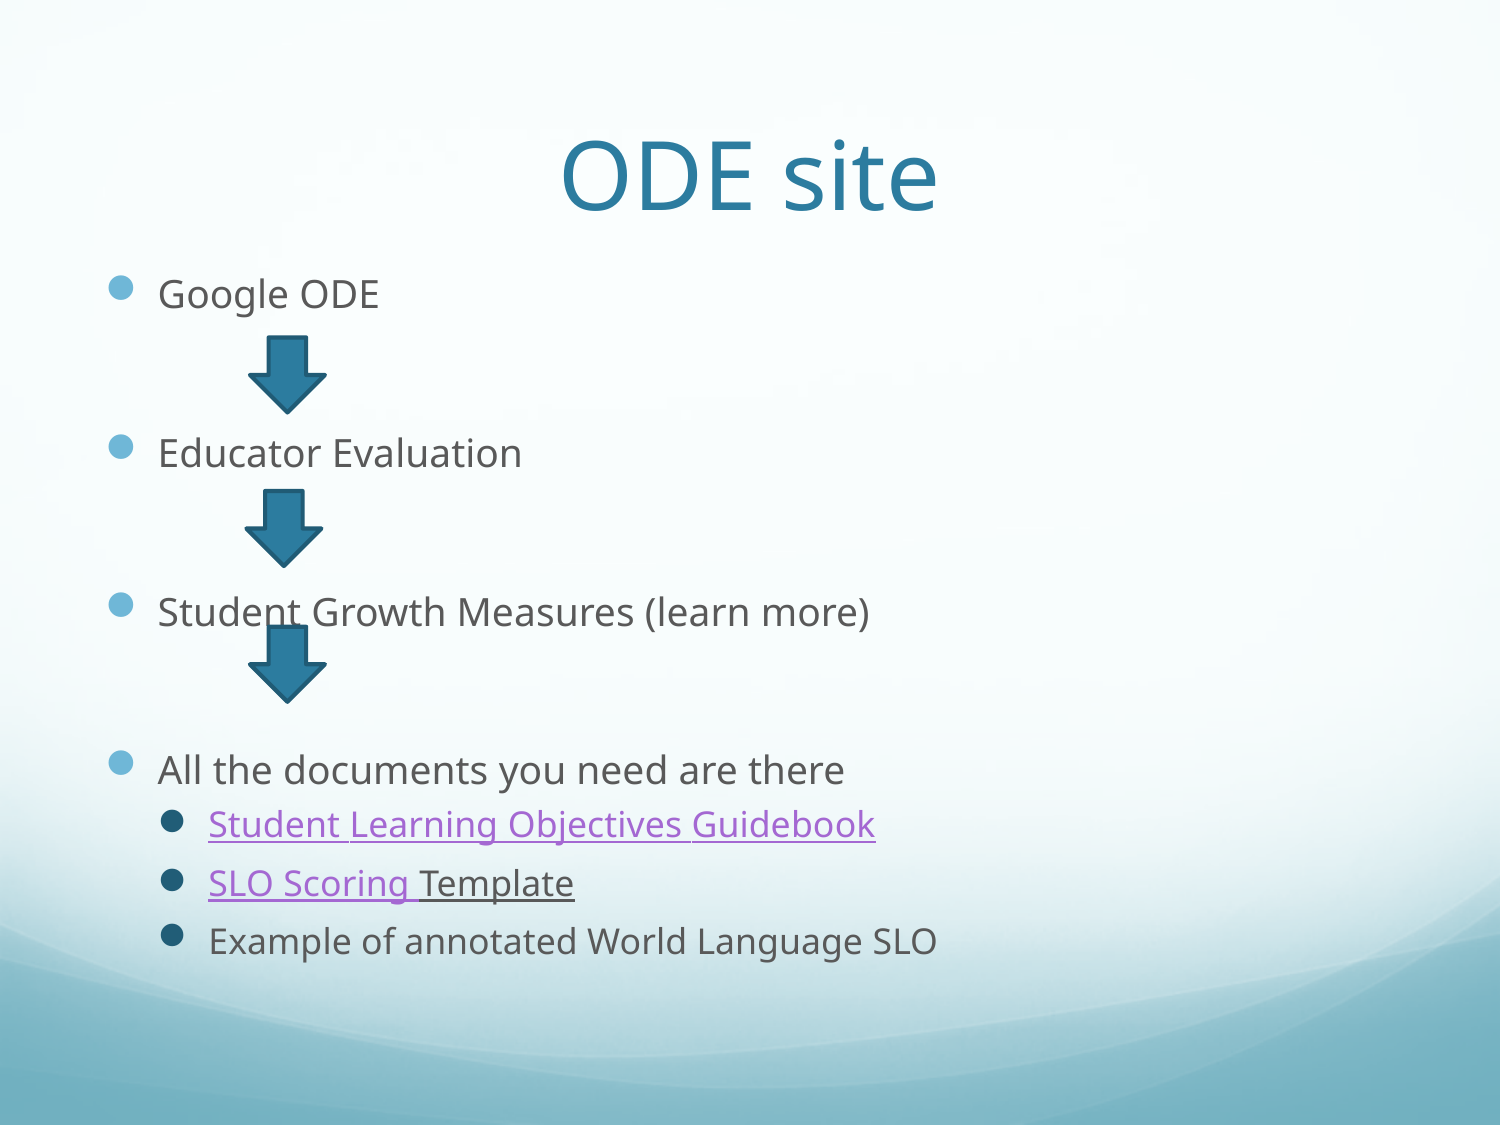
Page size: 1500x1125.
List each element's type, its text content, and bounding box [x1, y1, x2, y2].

text_box [247, 624, 327, 704]
list Google ODE Educator Evaluation Student Growth Measures (learn more) All the documents you need are there Student Learning Objectives Guidebook SLO Scoring Template Example of annotated World Language SLO [90, 262, 1410, 975]
text_box [247, 335, 327, 415]
text_box [244, 488, 324, 569]
title ODE site [90, 17, 1410, 237]
